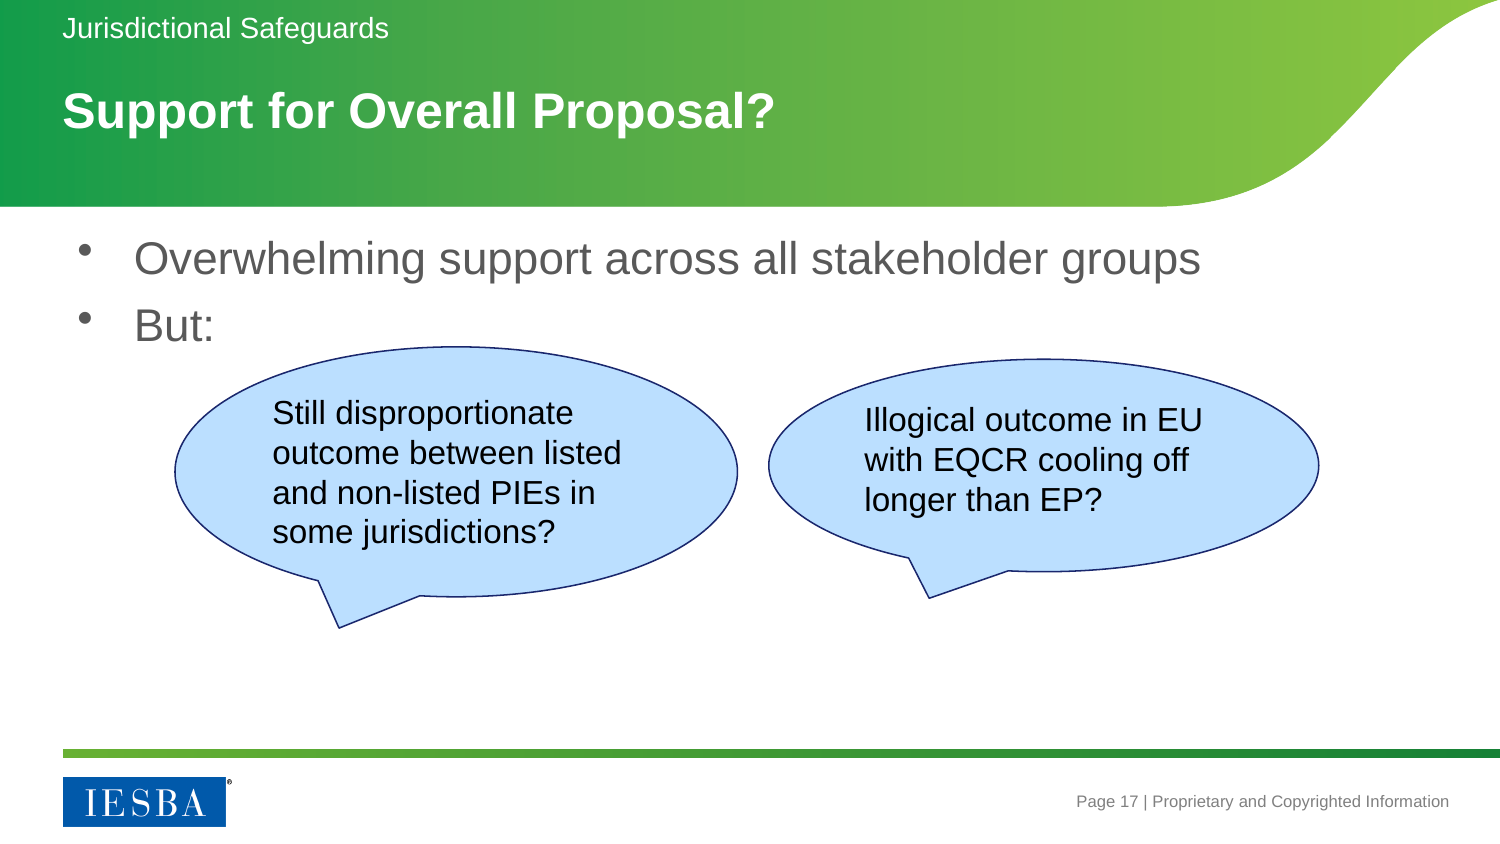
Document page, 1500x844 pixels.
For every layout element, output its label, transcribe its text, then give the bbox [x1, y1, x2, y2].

picture [63, 777, 232, 827]
title Support for Overall Proposal? [62, 75, 1300, 142]
text_box Still disproportionate outcome between listed and non-listed PIEs in some jurisdictions? [174, 346, 738, 629]
picture [0, 0, 1500, 207]
list Overwhelming support across all stakeholder groups But: [62, 220, 1475, 747]
text_box Illogical outcome in EU with EQCR cooling off longer than EP? [768, 359, 1319, 599]
subtitle Jurisdictional Safeguards [62, 9, 500, 38]
